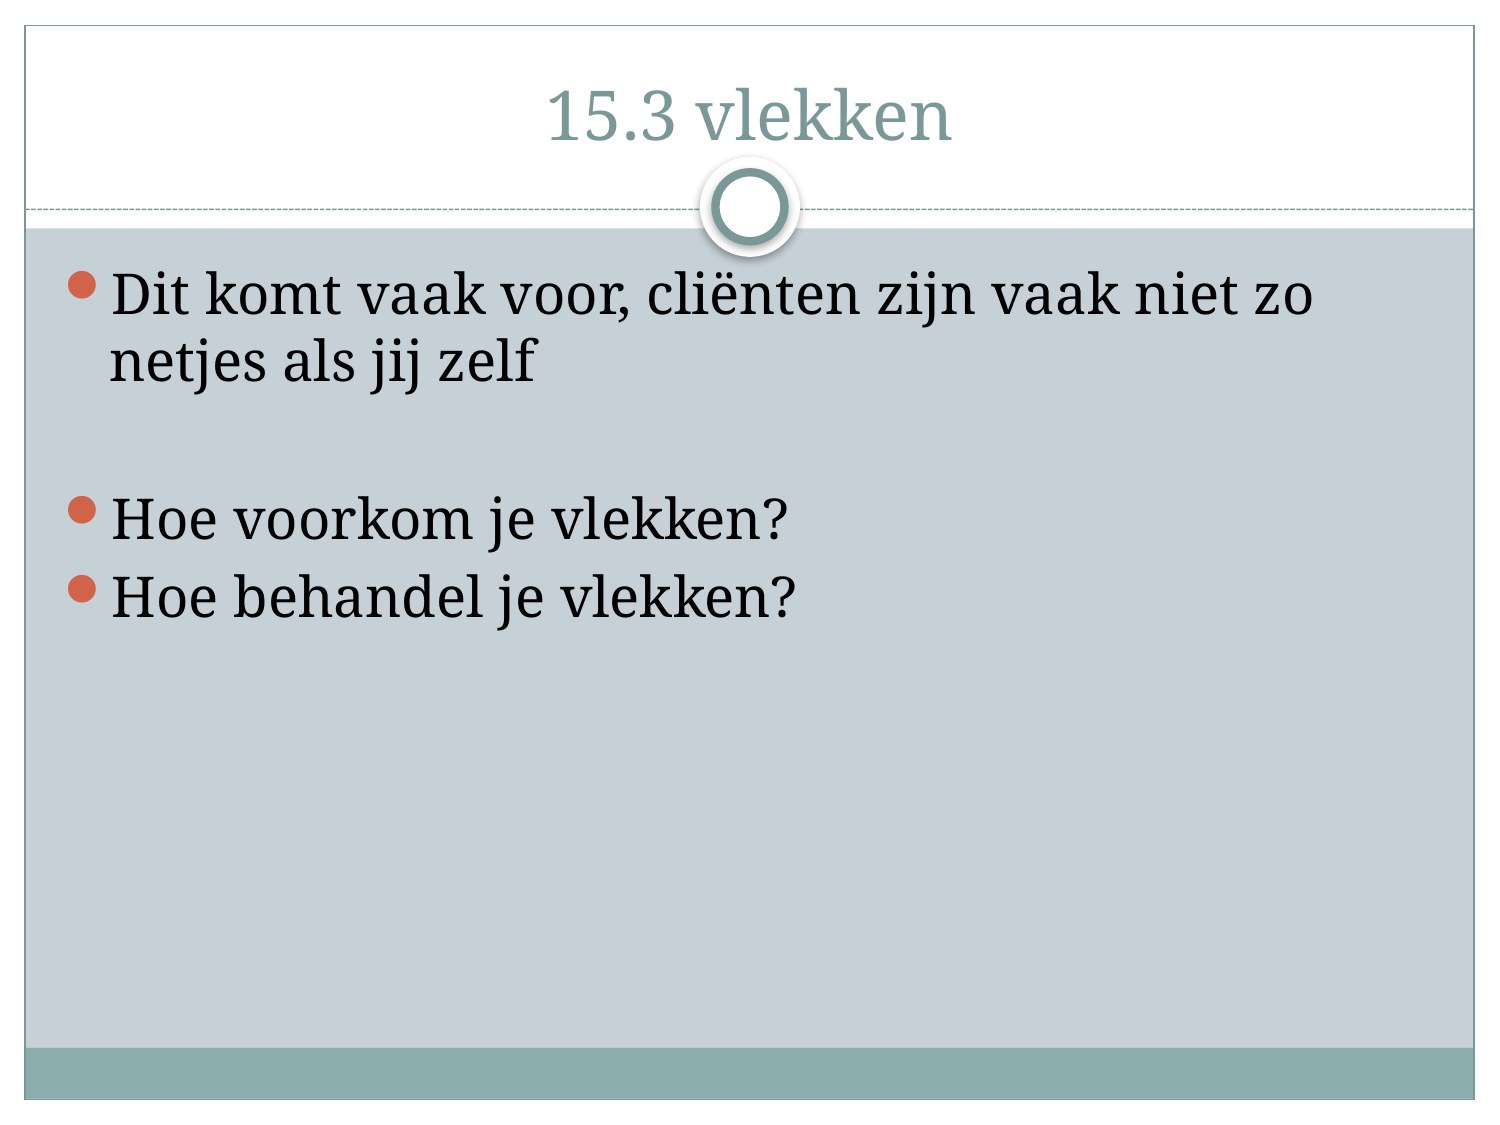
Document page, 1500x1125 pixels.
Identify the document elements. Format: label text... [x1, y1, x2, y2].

title 15.3 vlekken [49, 37, 1450, 162]
list Dit komt vaak voor, cliënten zijn vaak niet zo netjes als jij zelf Hoe voorkom je vlekken? Hoe behandel je vlekken? [49, 250, 1445, 1001]
